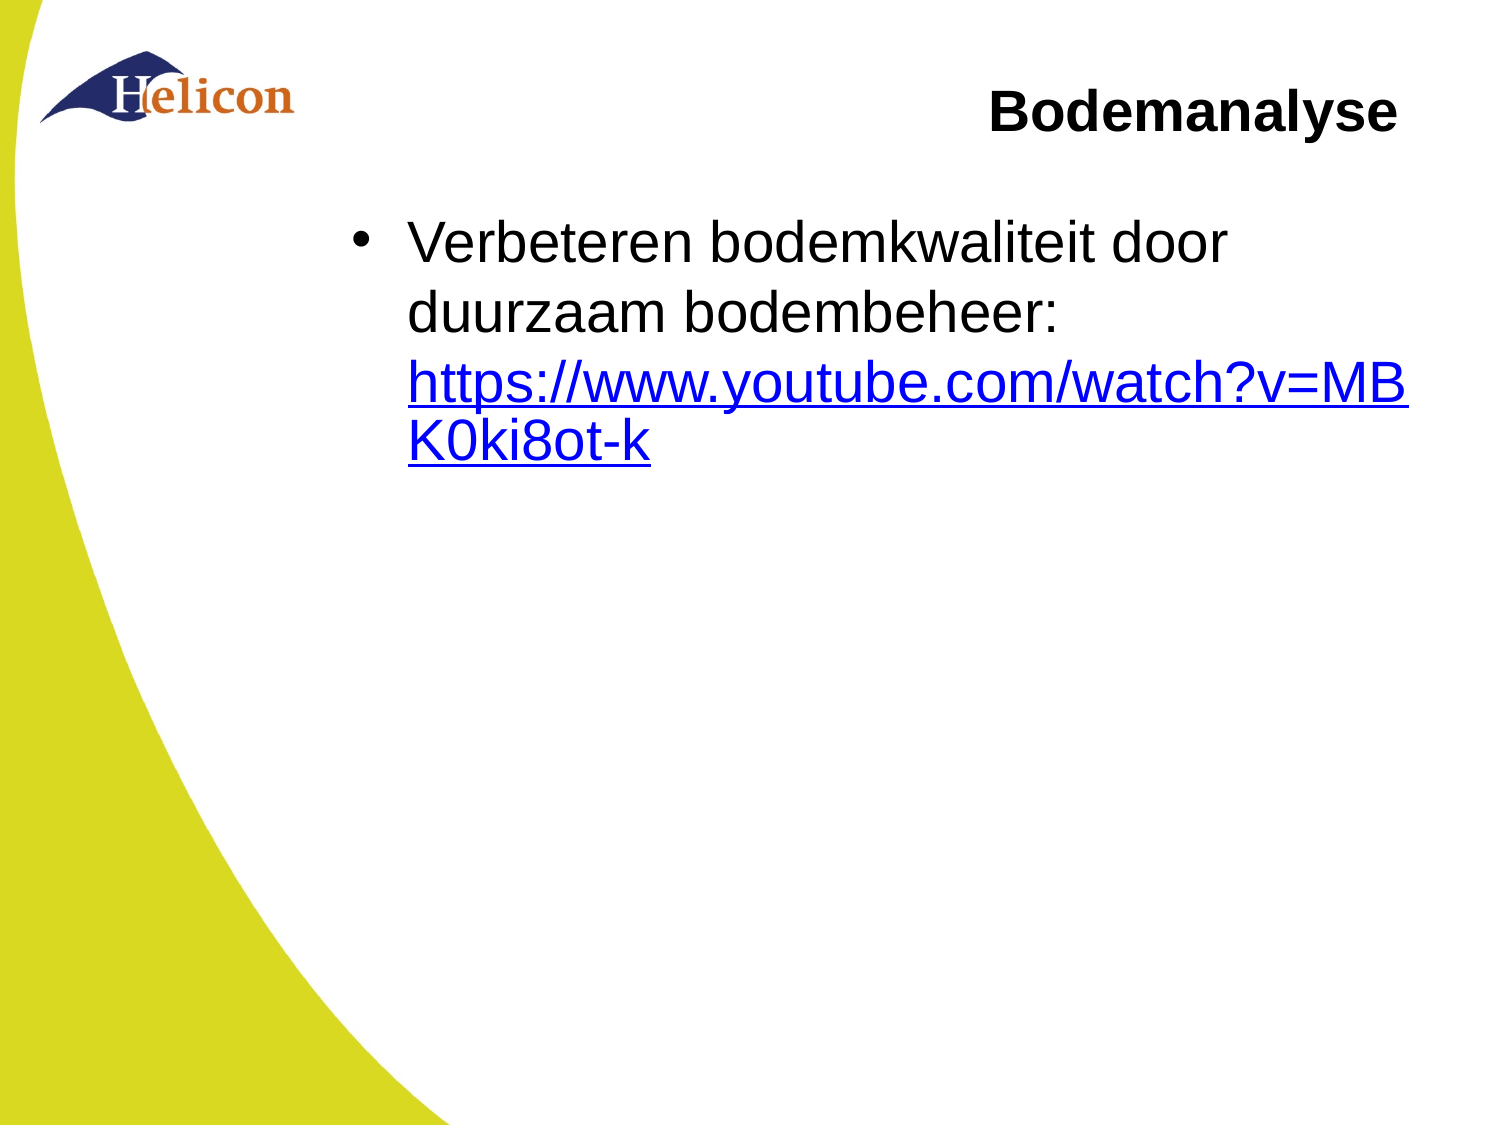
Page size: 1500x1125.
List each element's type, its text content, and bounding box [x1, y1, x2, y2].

title Bodemanalyse [324, 54, 1415, 161]
picture [0, 0, 1500, 1125]
list Verbeteren bodemkwaliteit door duurzaam bodembeheer: https://www.youtube.com/watch?v=MBK0ki8ot-k [336, 196, 1425, 1005]
